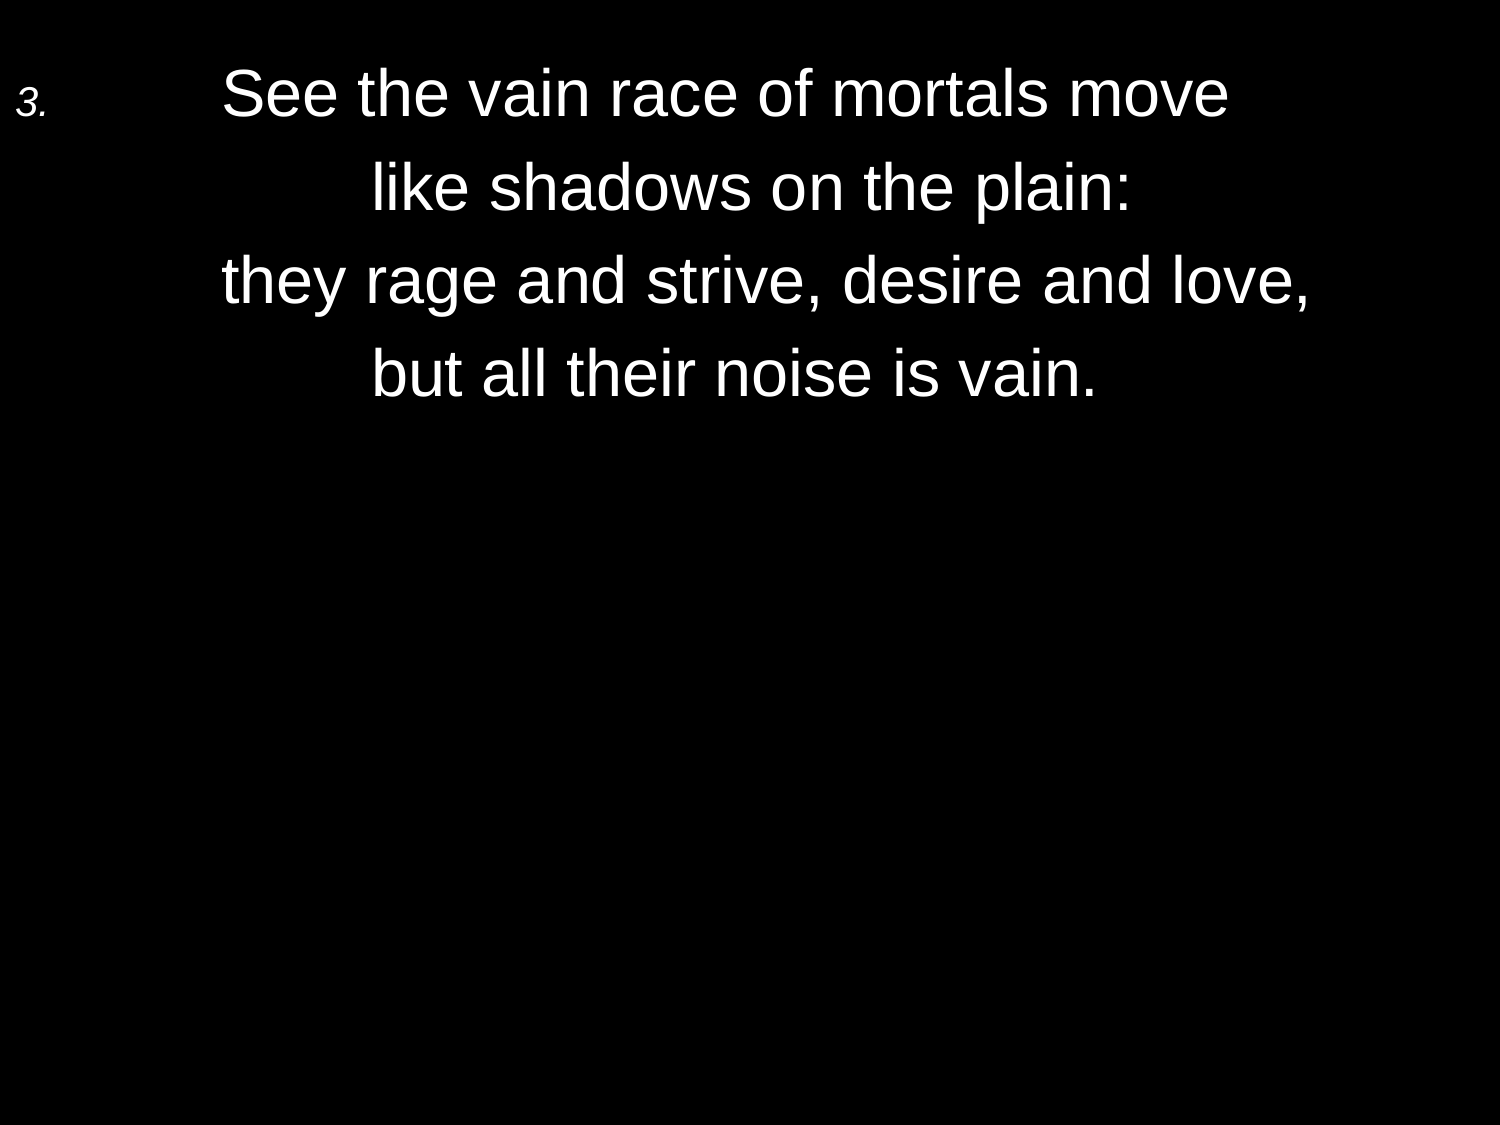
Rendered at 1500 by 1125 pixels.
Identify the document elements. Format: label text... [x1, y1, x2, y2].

list 3. See the vain race of mortals move like shadows on the plain: they rage and strive, desire and love, but all their noise is vain. [0, 42, 1500, 1047]
